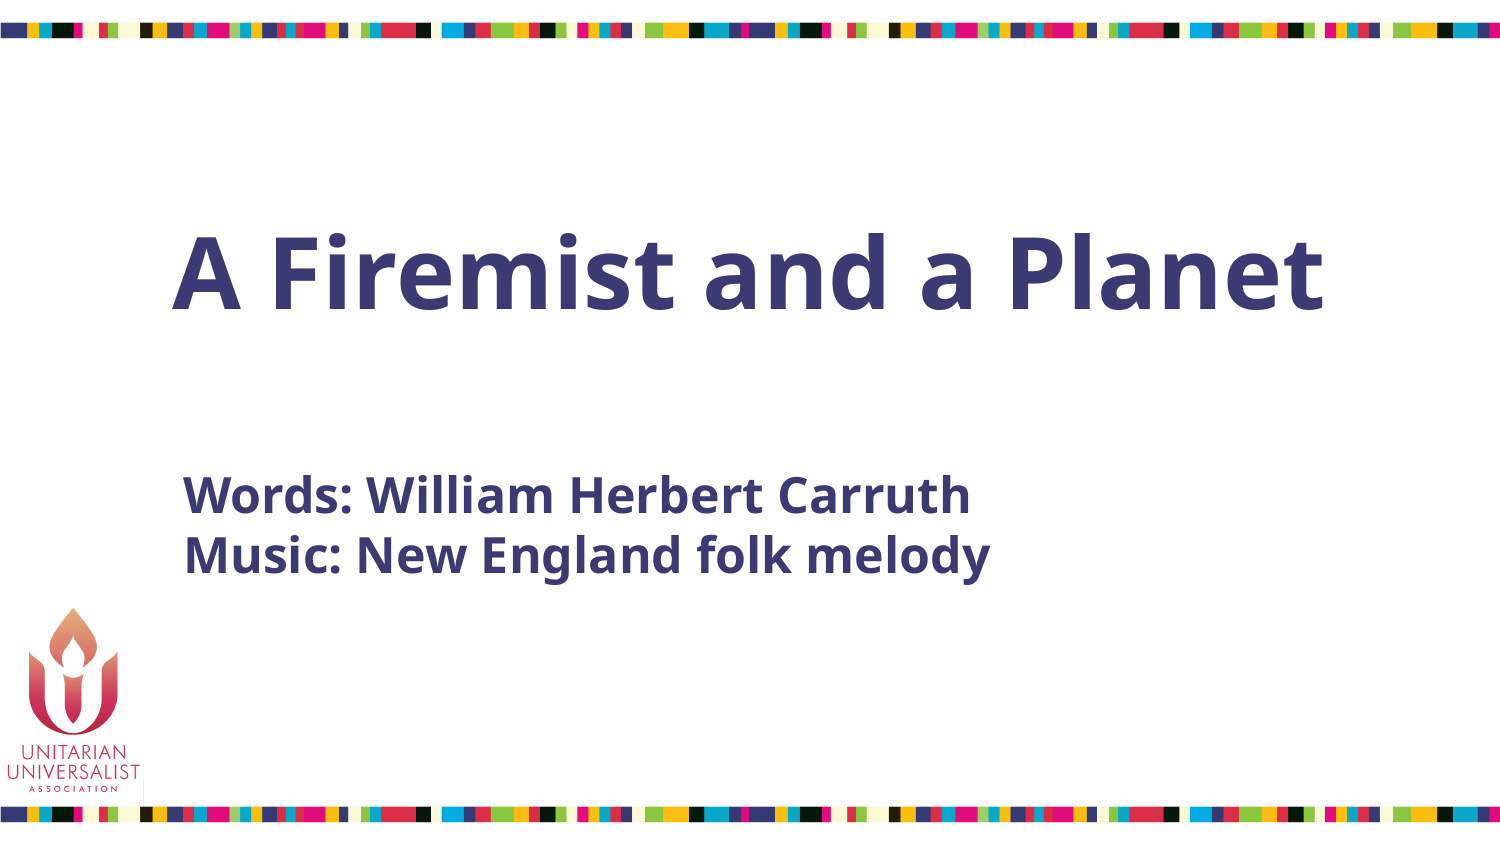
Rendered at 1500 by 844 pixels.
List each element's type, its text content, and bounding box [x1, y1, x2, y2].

picture [0, 22, 1500, 40]
text_box Words: William Herbert Carruth Music: New England folk melody [168, 448, 1495, 659]
picture [0, 600, 1500, 824]
text_box A Firemist and a Planet [74, 75, 1425, 345]
